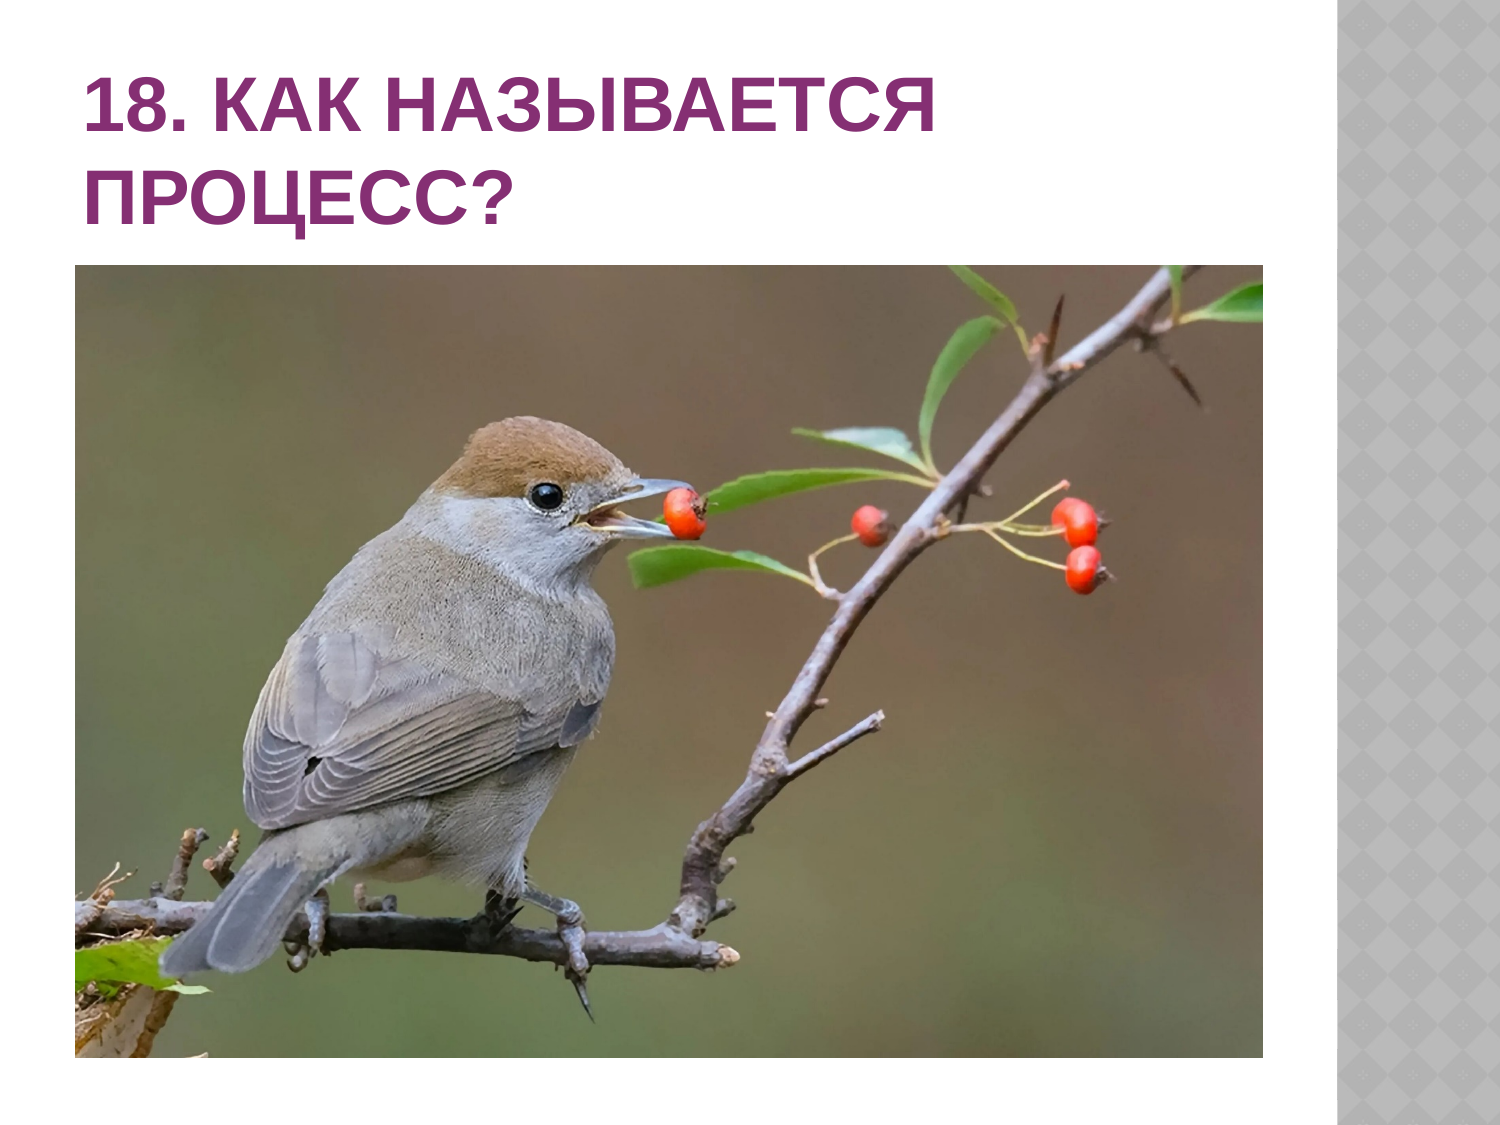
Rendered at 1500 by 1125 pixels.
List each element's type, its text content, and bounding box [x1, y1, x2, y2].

title 18. Как называется процесс? [75, 52, 1263, 240]
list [74, 265, 1263, 1058]
